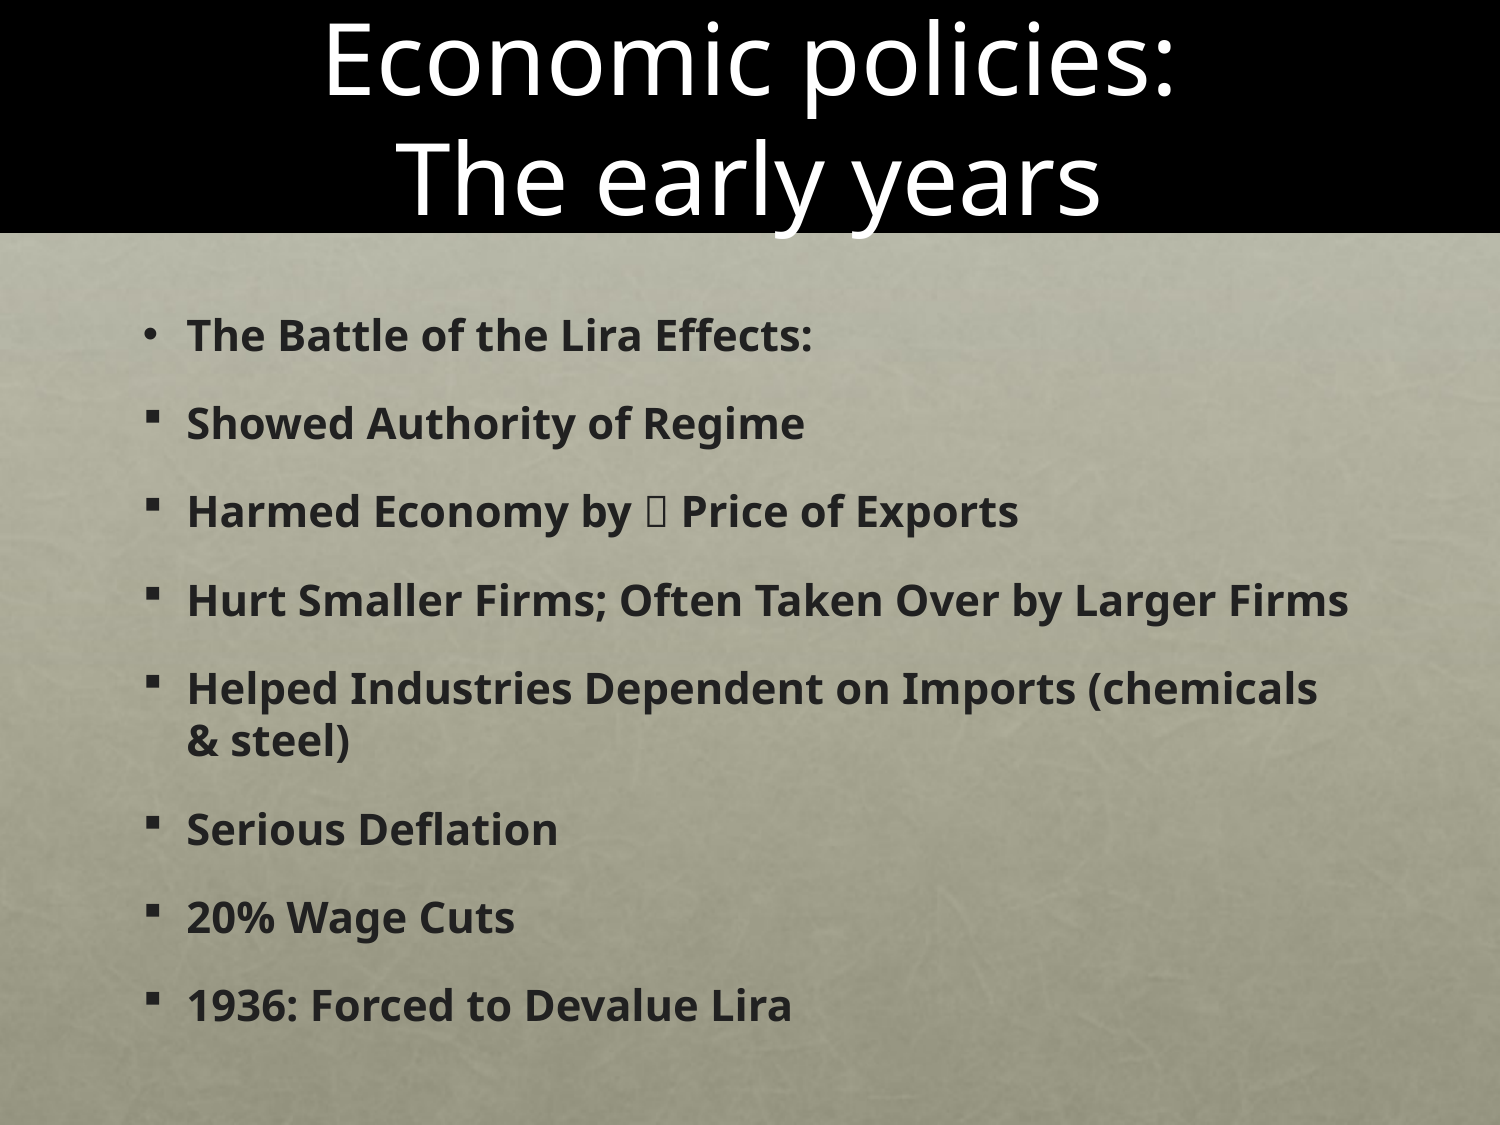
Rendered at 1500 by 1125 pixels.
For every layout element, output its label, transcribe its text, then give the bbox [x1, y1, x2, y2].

picture [0, 214, 1500, 1125]
title Economic policies: The early years [127, 10, 1372, 221]
list The Battle of the Lira Effects: Showed Authority of Regime Harmed Economy by  Price of Exports Hurt Smaller Firms; Often Taken Over by Larger Firms Helped Industries Dependent on Imports (chemicals & steel) Serious Deflation 20% Wage Cuts 1936: Forced to Devalue Lira [127, 299, 1372, 1063]
